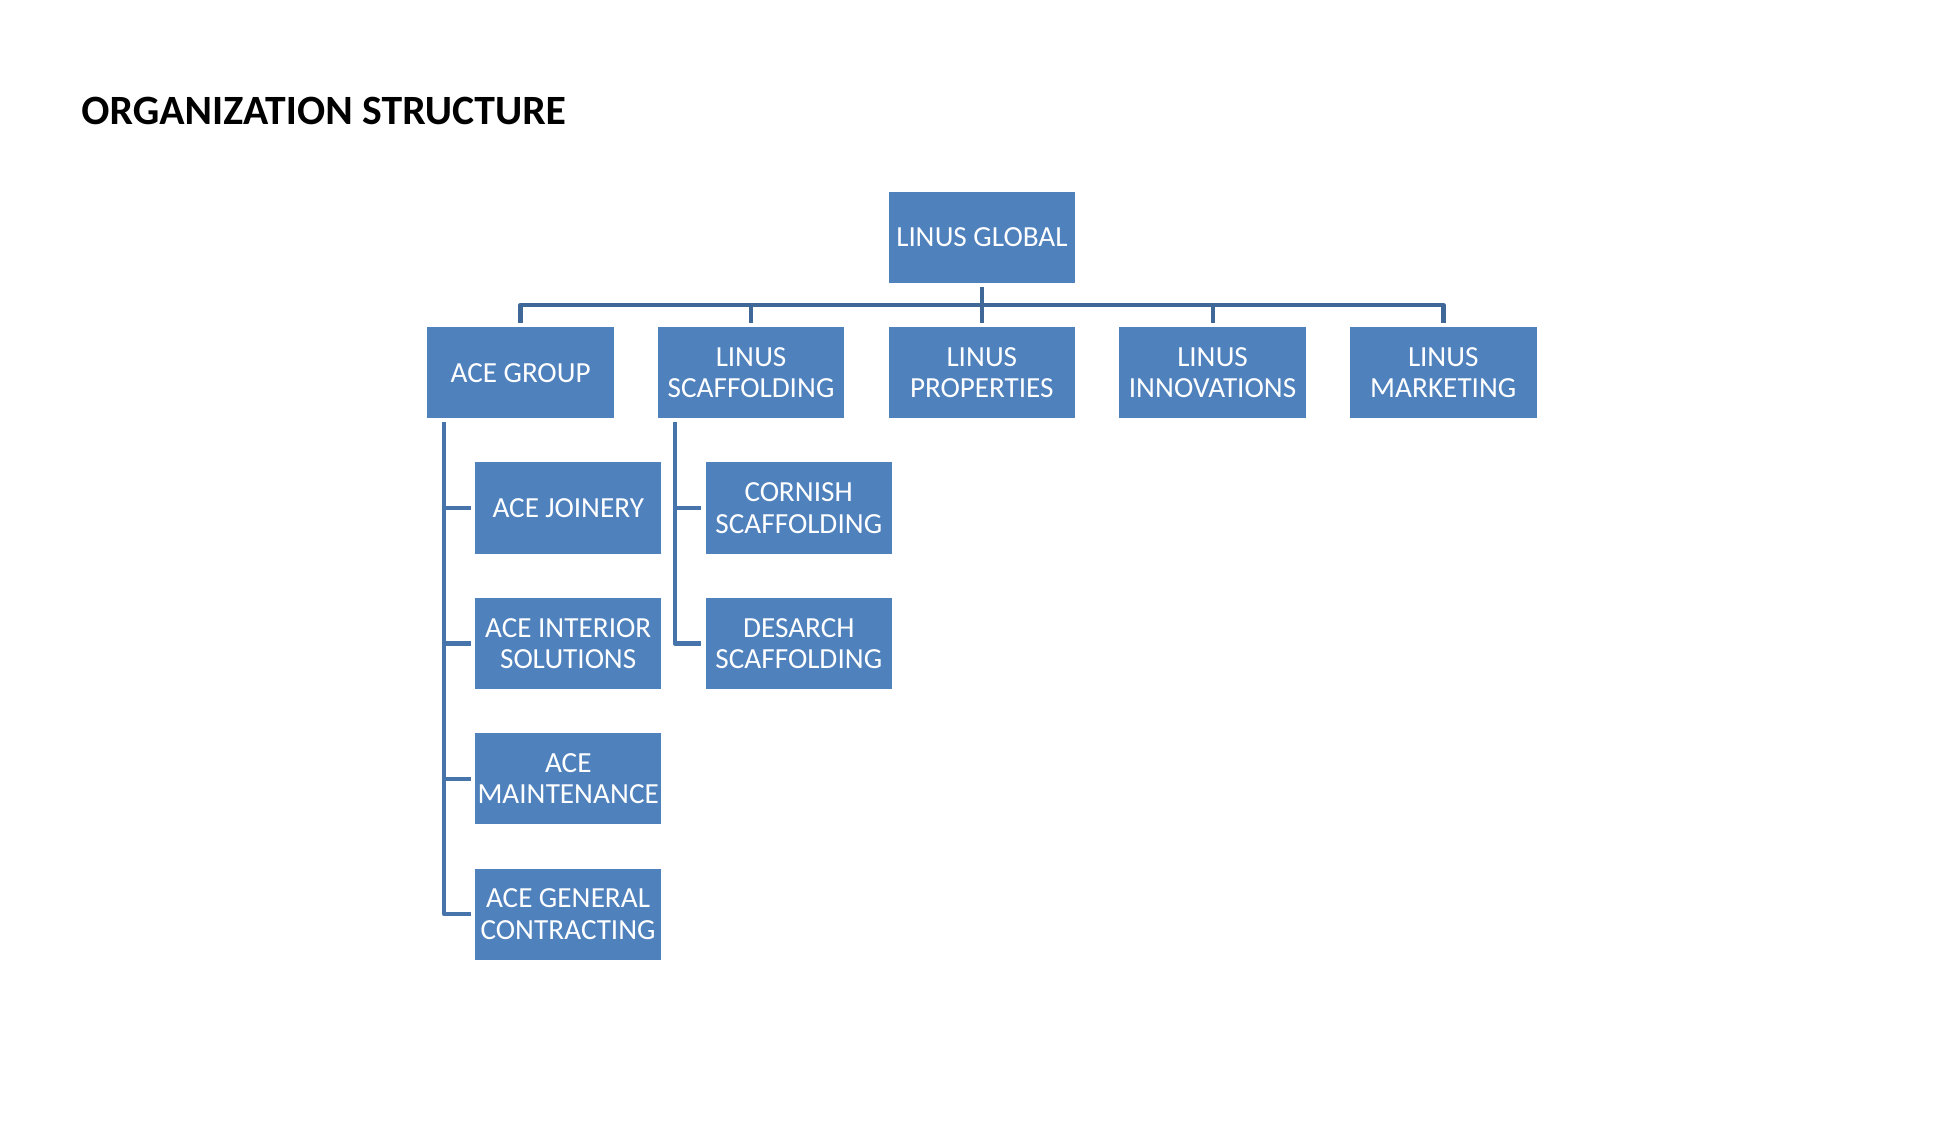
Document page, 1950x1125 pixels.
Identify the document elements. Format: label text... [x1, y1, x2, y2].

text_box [64, 188, 1900, 963]
text_box ORGANIZATION STRUCTURE [66, 75, 582, 140]
